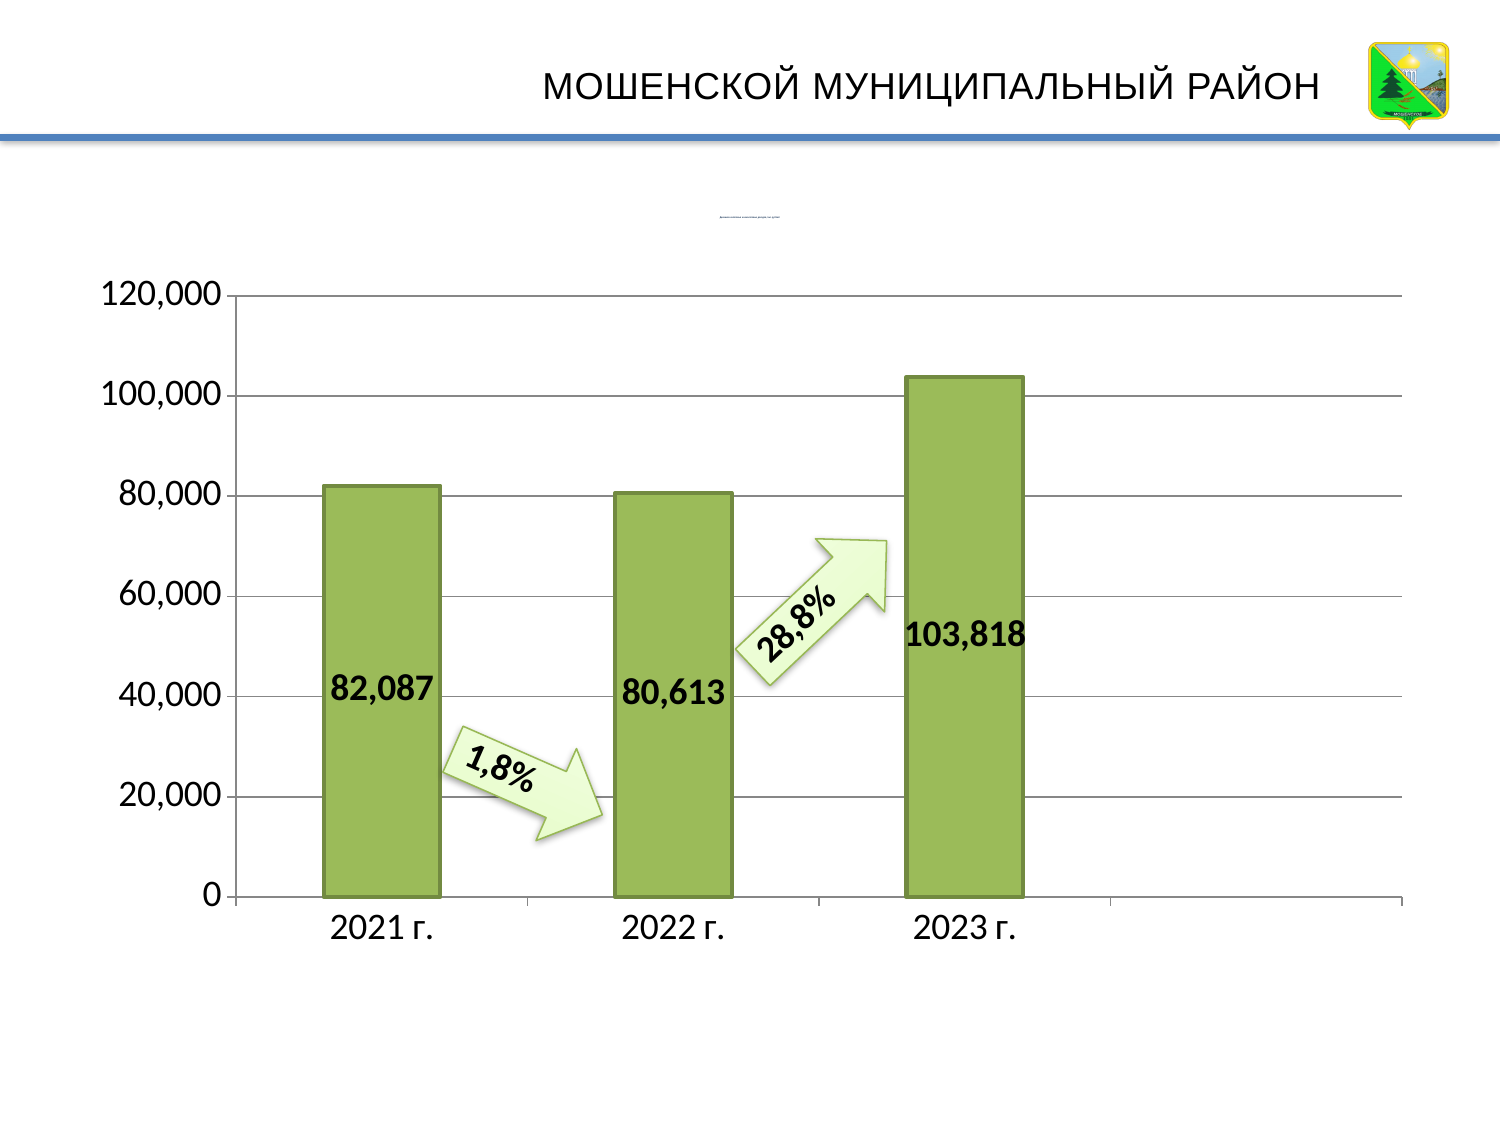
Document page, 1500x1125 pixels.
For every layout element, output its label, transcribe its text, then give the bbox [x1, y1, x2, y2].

title Динамика налоговых и неналоговых доходов, тыс. рублей [75, 209, 1425, 233]
chart [74, 262, 1426, 1006]
picture [1366, 39, 1451, 132]
text_box МОШЕНСКОЙ МУНИЦИПАЛЬНЫЙ РАЙОН [527, 55, 1361, 115]
